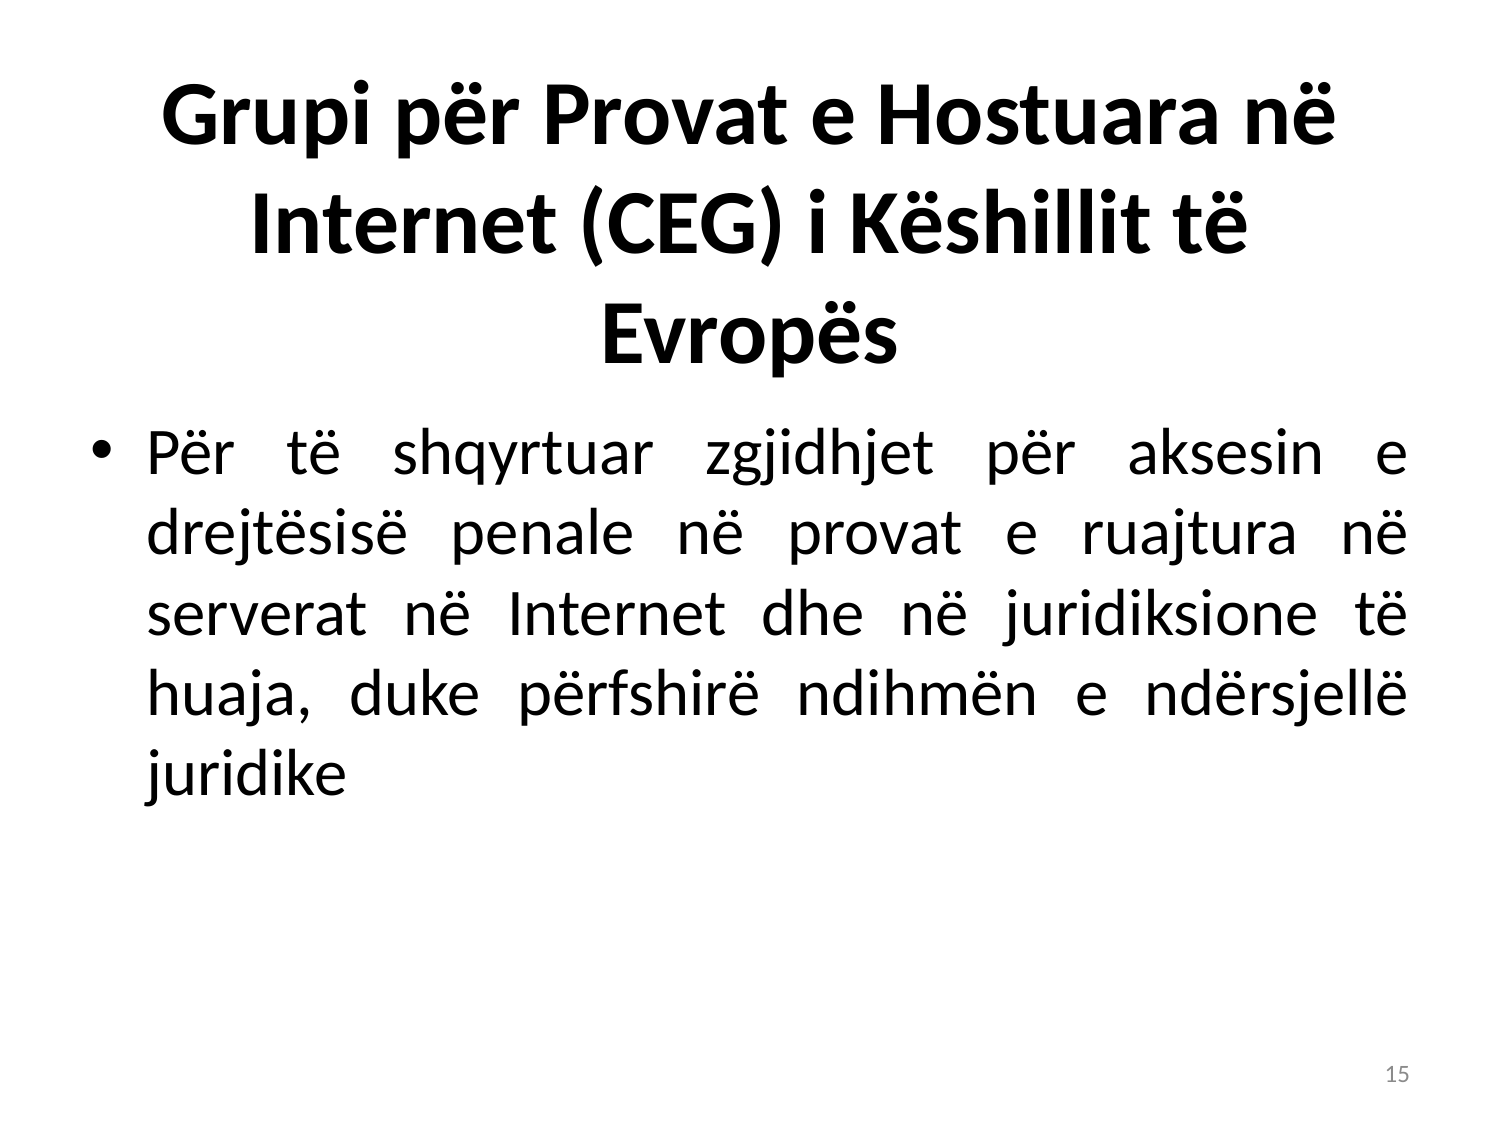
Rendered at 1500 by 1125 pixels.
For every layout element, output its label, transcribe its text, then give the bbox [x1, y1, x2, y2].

list Për të shqyrtuar zgjidhjet për aksesin e drejtësisë penale në provat e ruajtura në serverat në Internet dhe në juridiksione të huaja, duke përfshirë ndihmën e ndërsjellë juridike [75, 400, 1425, 1005]
title Grupi për Provat e Hostuara në Internet (CEG) i Këshillit të Evropës [75, 45, 1425, 325]
slide_number 15 [1074, 1042, 1425, 1103]
